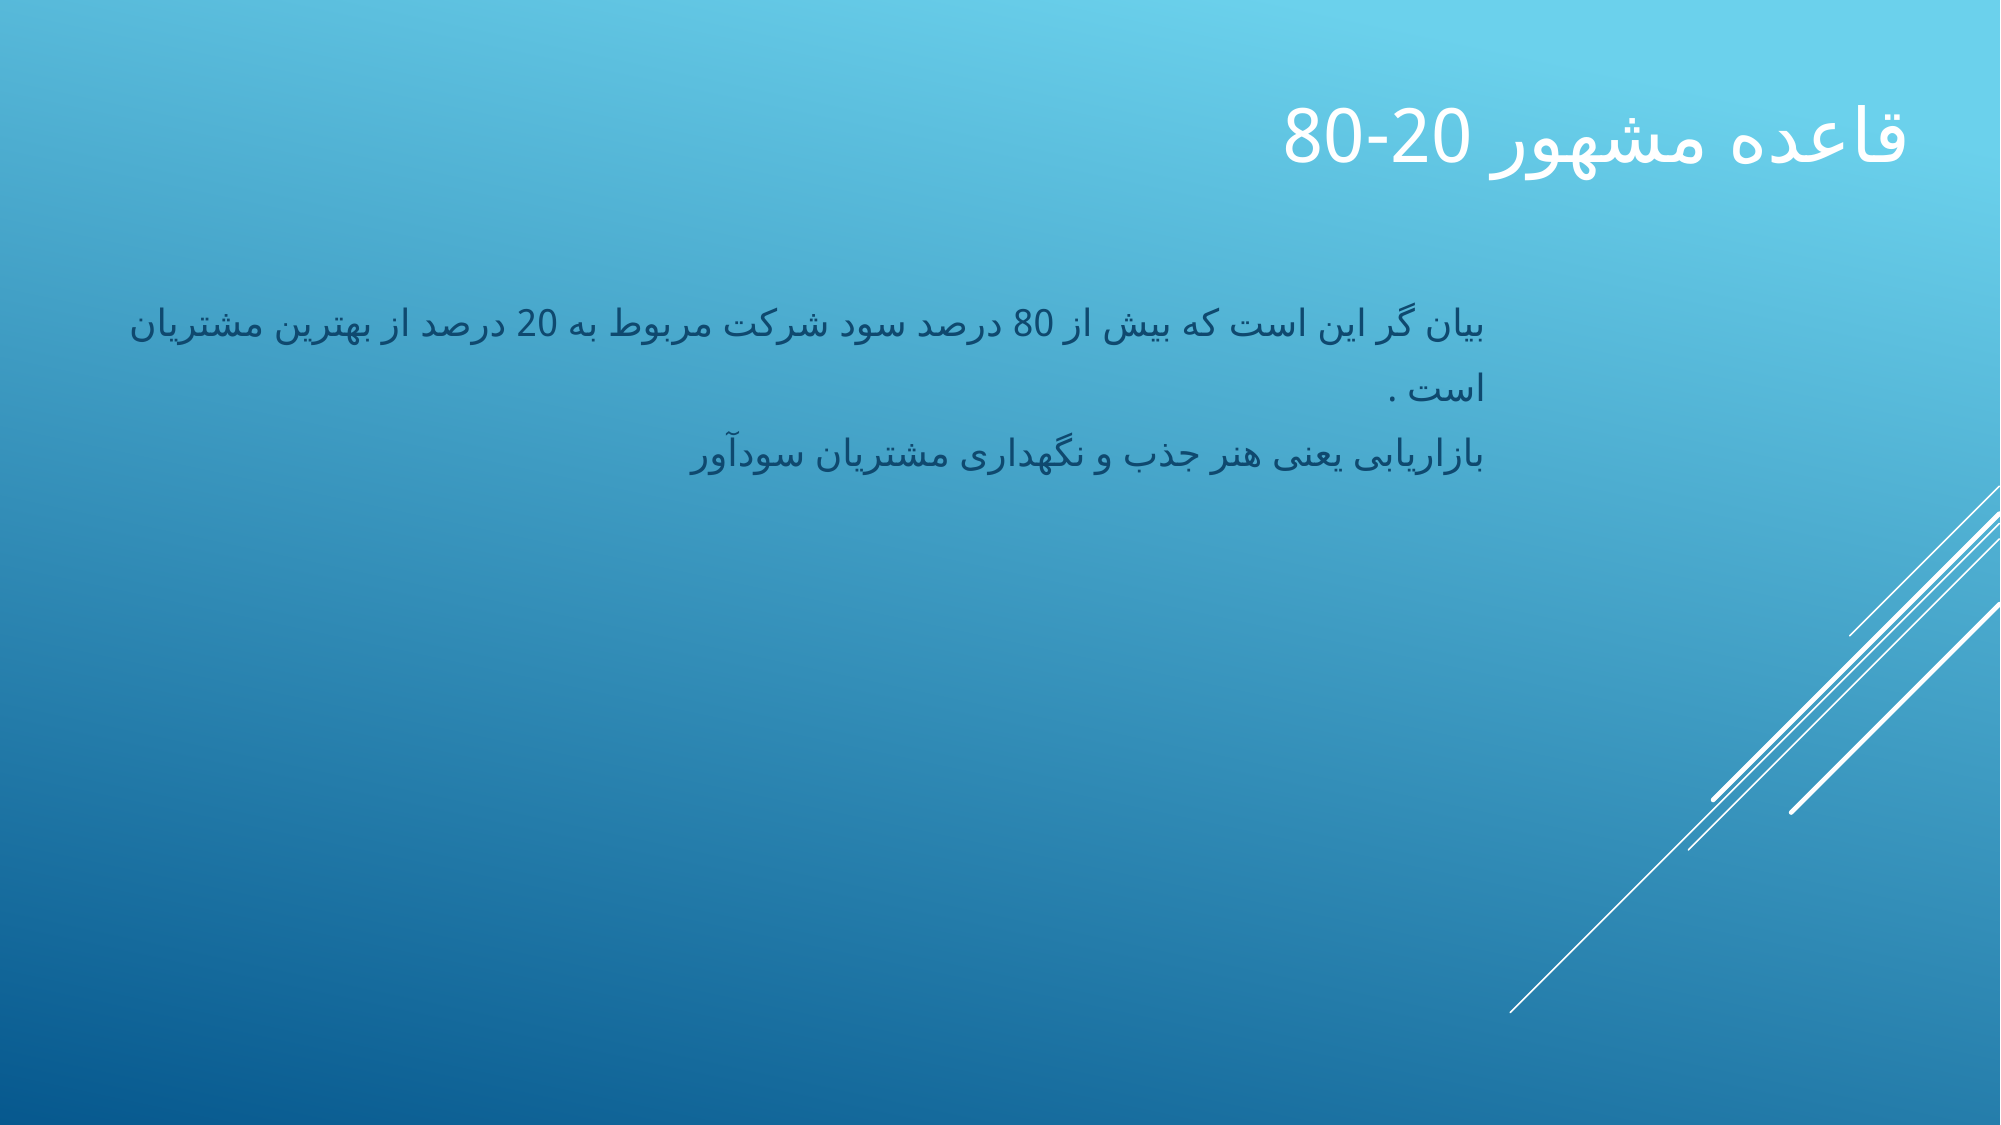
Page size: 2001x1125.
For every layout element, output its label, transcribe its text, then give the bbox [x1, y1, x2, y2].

title قاعده مشهور 20-80 [525, 66, 1926, 186]
list بیان گر این است که بیش از 80 درصد سود شرکت مربوط به 20 درصد از بهترین مشتریان است . بازاریابی یعنی هنر جذب و نگهداری مشتریان سودآور [100, 291, 1501, 920]
